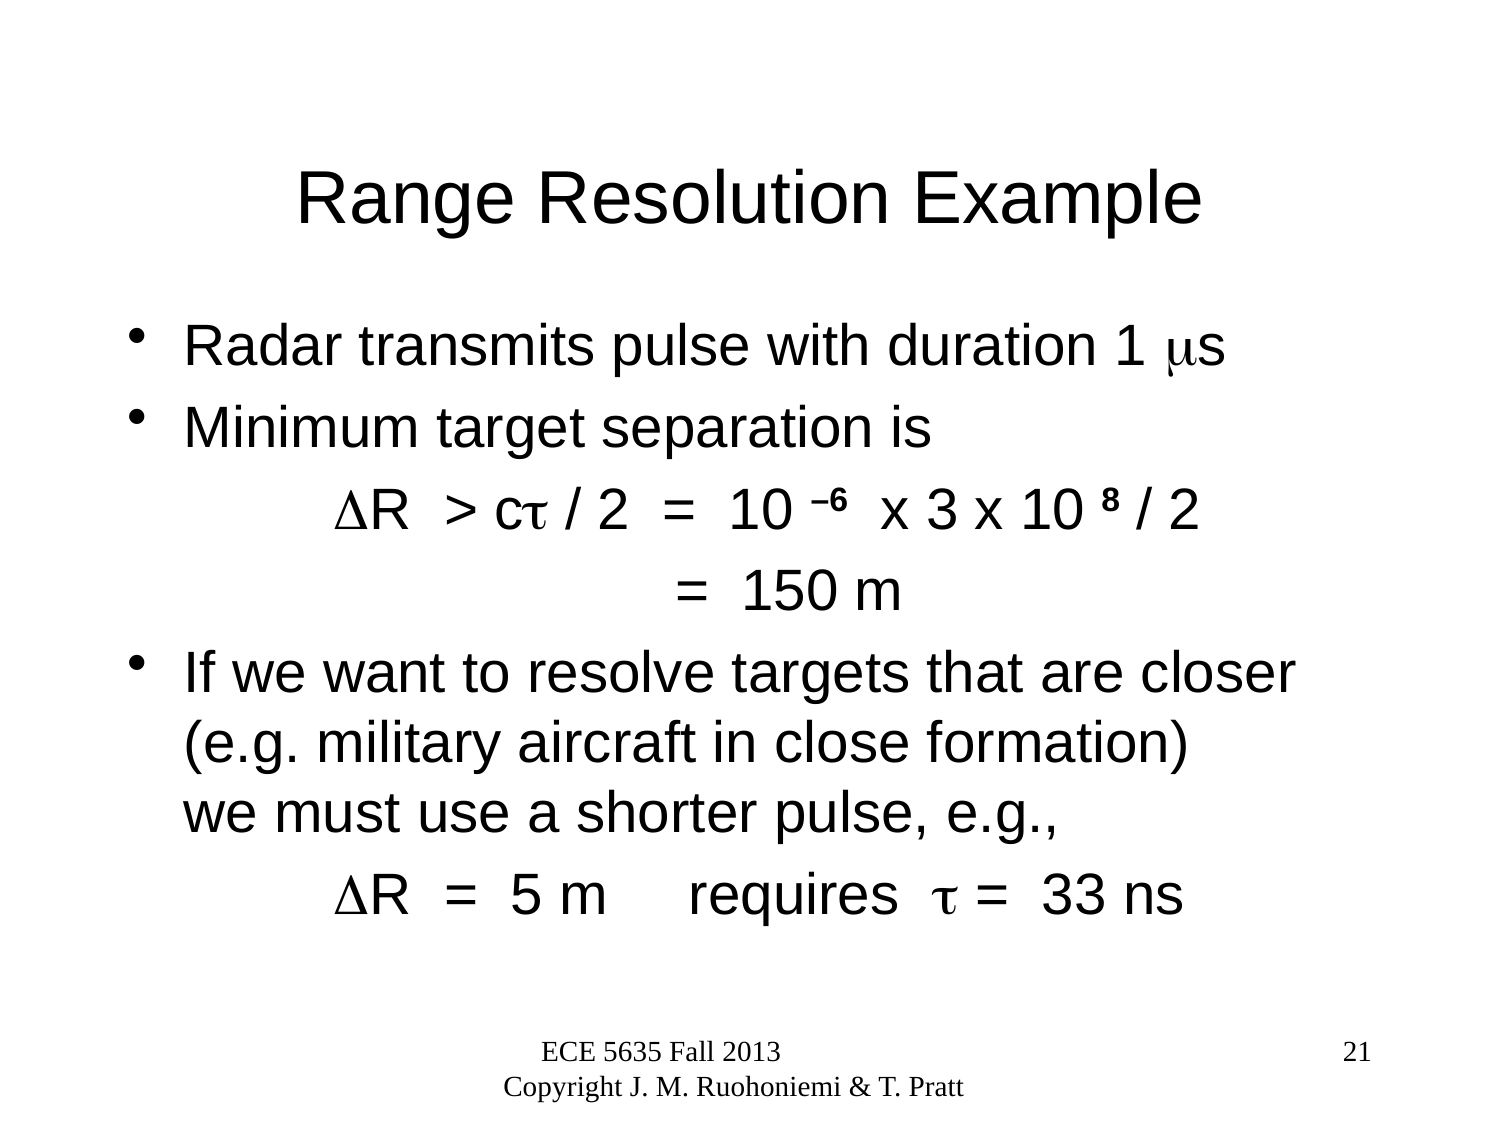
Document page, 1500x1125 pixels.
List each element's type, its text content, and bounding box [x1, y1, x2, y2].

footer ECE 5635 Fall 2013 Copyright J. M. Ruohoniemi & T. Pratt [487, 1024, 988, 1101]
slide_number 21 [1074, 1024, 1388, 1101]
list Radar transmits pulse with duration 1 s Minimum target separation is R > c / 2 = 10 –6 x 3 x 10 8 / 2 = 150 m If we want to resolve targets that are closer (e.g. military aircraft in close formation) we must use a shorter pulse, e.g., R = 5 m requires  = 33 ns [112, 299, 1388, 976]
title Range Resolution Example [112, 99, 1388, 288]
